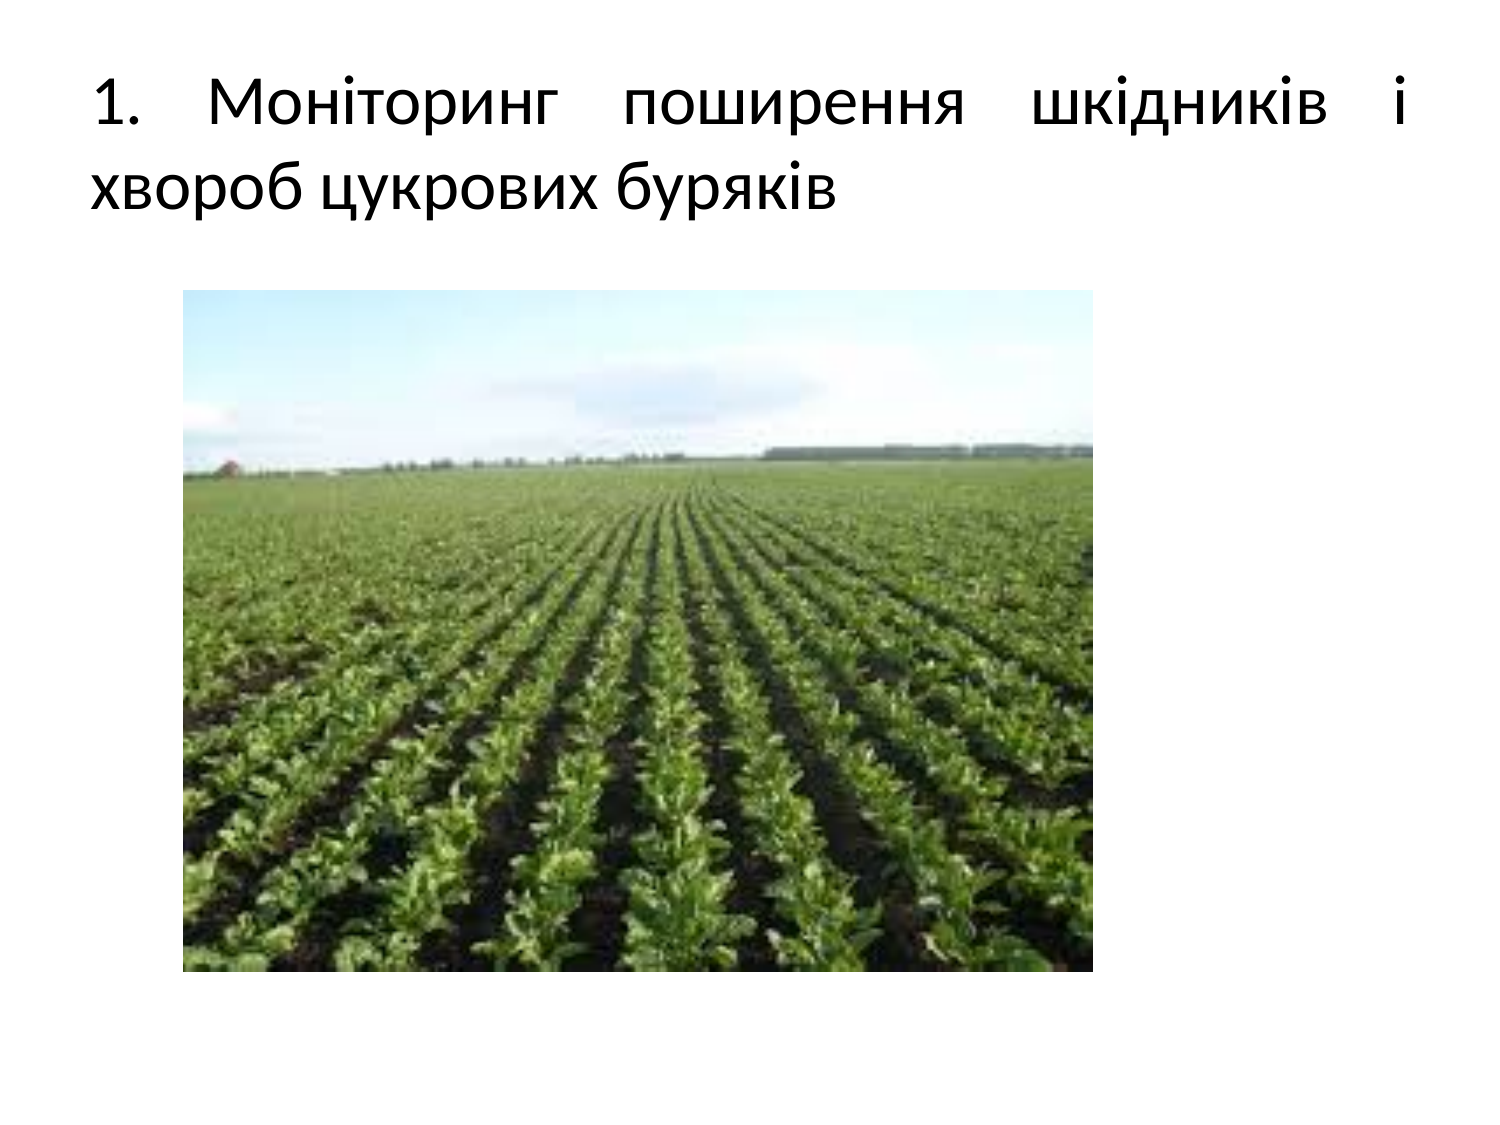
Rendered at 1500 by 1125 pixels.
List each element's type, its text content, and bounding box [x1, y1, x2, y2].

picture [182, 290, 1093, 973]
title 1. Моніторинг поширення шкідників і хвороб цукрових буряків [75, 45, 1425, 233]
